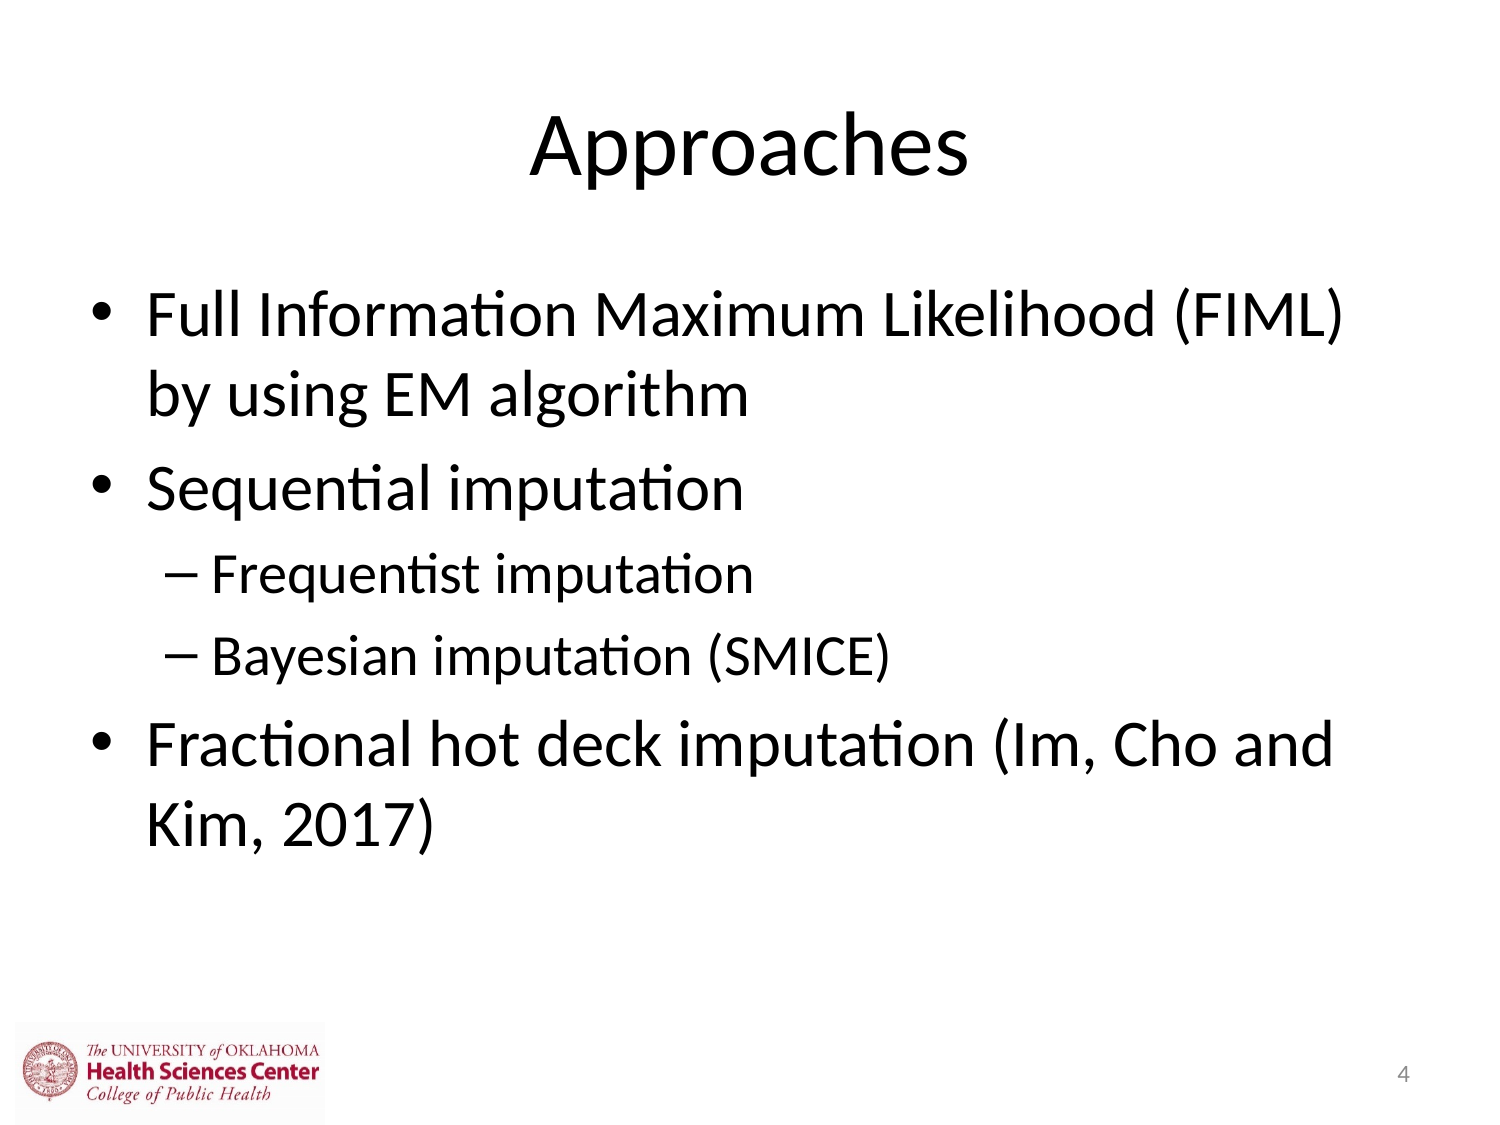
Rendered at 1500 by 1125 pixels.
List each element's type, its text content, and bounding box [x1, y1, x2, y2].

picture [15, 1022, 325, 1125]
list Full Information Maximum Likelihood (FIML) by using EM algorithm Sequential imputation Frequentist imputation Bayesian imputation (SMICE) Fractional hot deck imputation (Im, Cho and Kim, 2017) [75, 262, 1425, 1005]
slide_number 4 [1074, 1042, 1425, 1103]
title Approaches [75, 45, 1425, 233]
